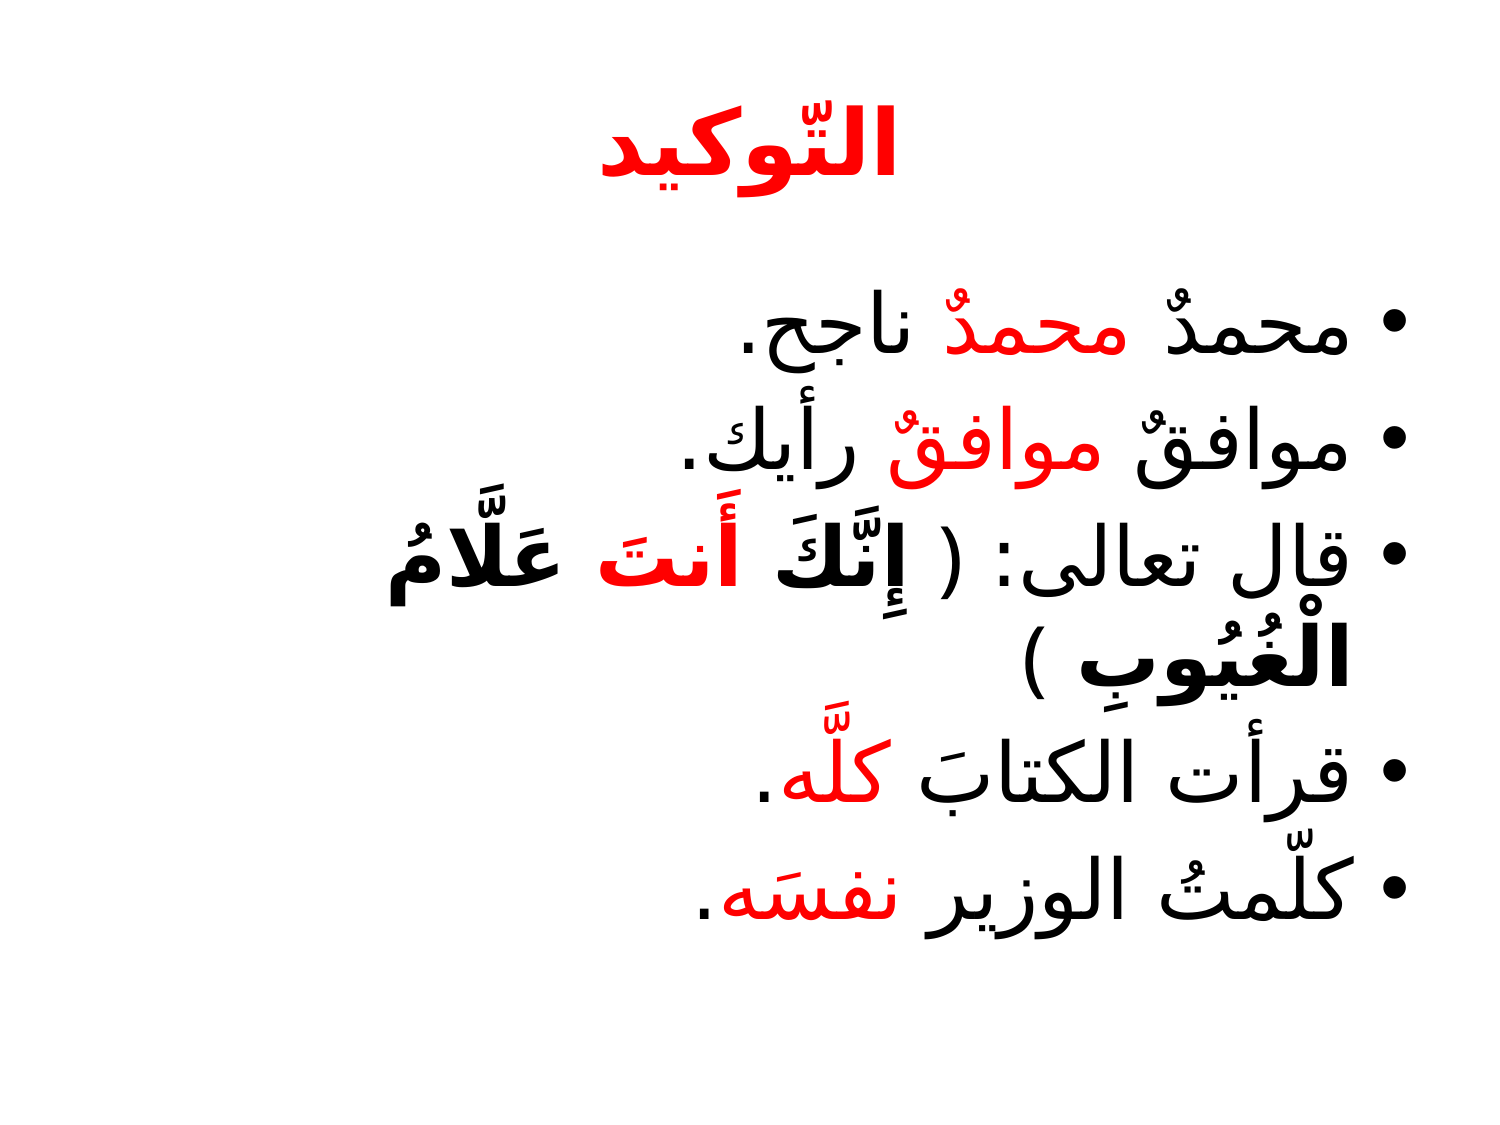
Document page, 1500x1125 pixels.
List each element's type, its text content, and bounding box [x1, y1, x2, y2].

title التّوكيد [75, 45, 1425, 233]
list محمدٌ محمدٌ ناجح. موافقٌ موافقٌ رأيك. قال تعالى: ﴿ إِنَّكَ أَنتَ عَلَّامُ الْغُيُوبِ ﴾ قرأت الكتابَ كلَّه. كلّمتُ الوزير نفسَه. [75, 262, 1425, 1005]
